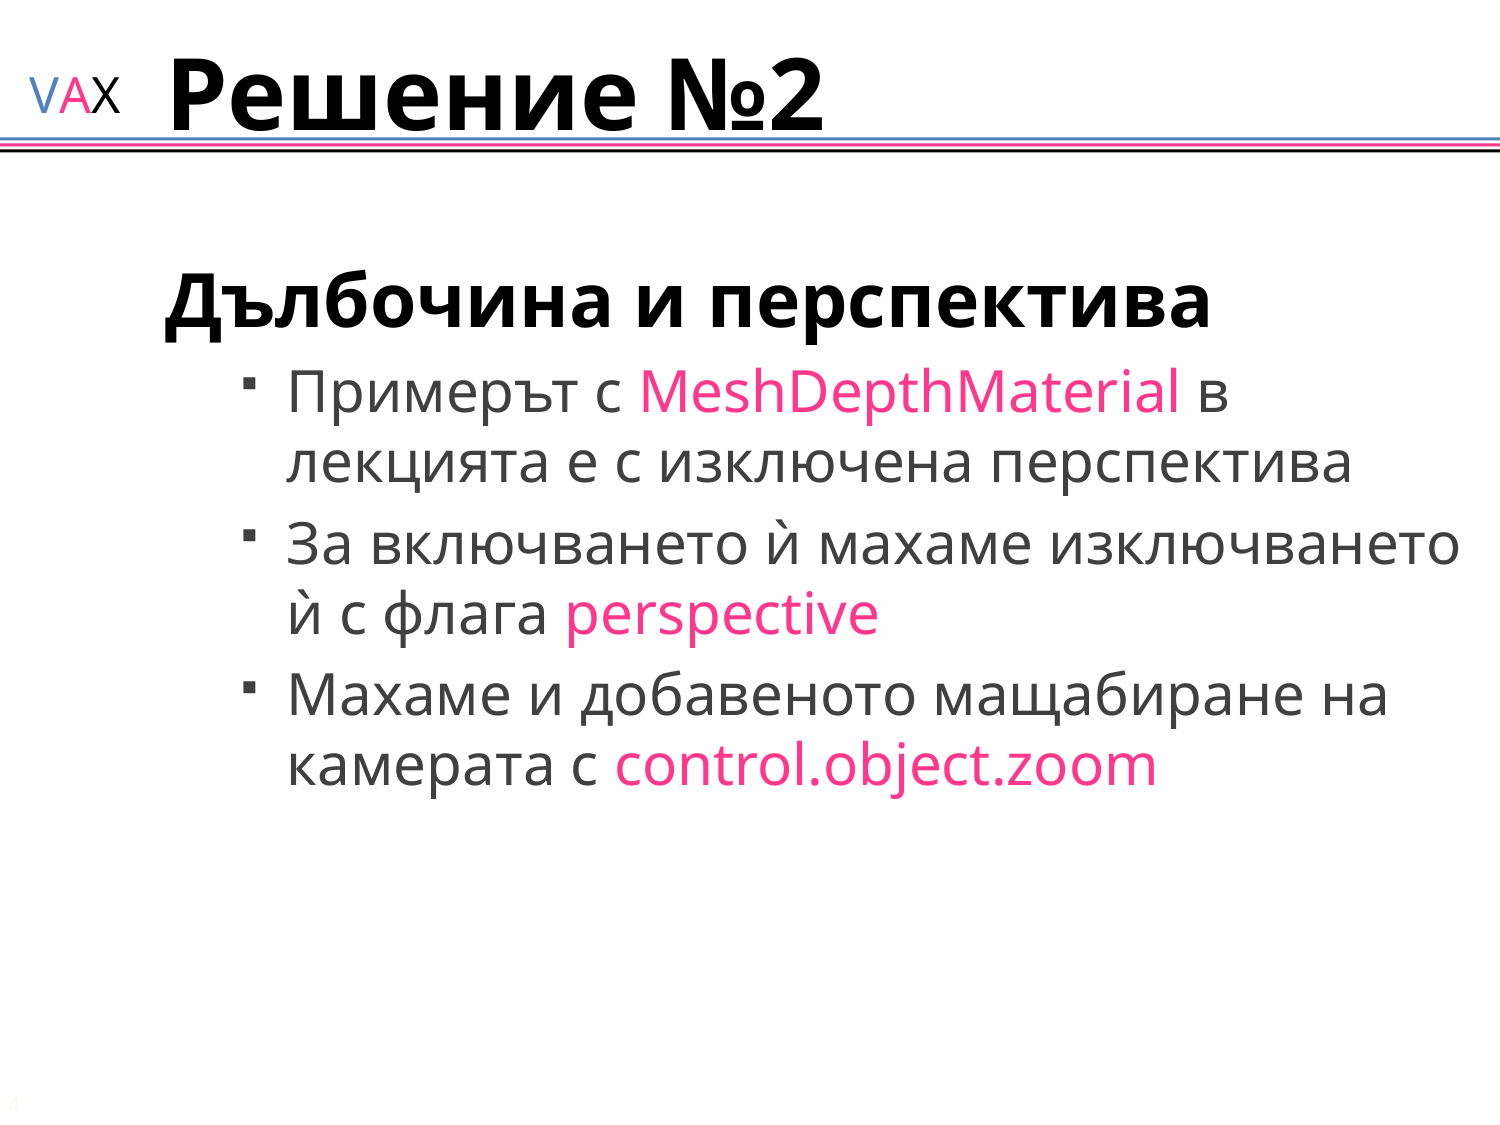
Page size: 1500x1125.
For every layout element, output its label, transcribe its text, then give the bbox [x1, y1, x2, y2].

title Решение №2 [0, 37, 1500, 144]
list Дълбочина и перспектива Примерът с MeshDepthMaterial в лекцията е с изключена перспектива За включването ѝ махаме изключването ѝ с флага perspective Махаме и добавеното мащабиране на камерата с control.object.zoom [150, 200, 1488, 1113]
